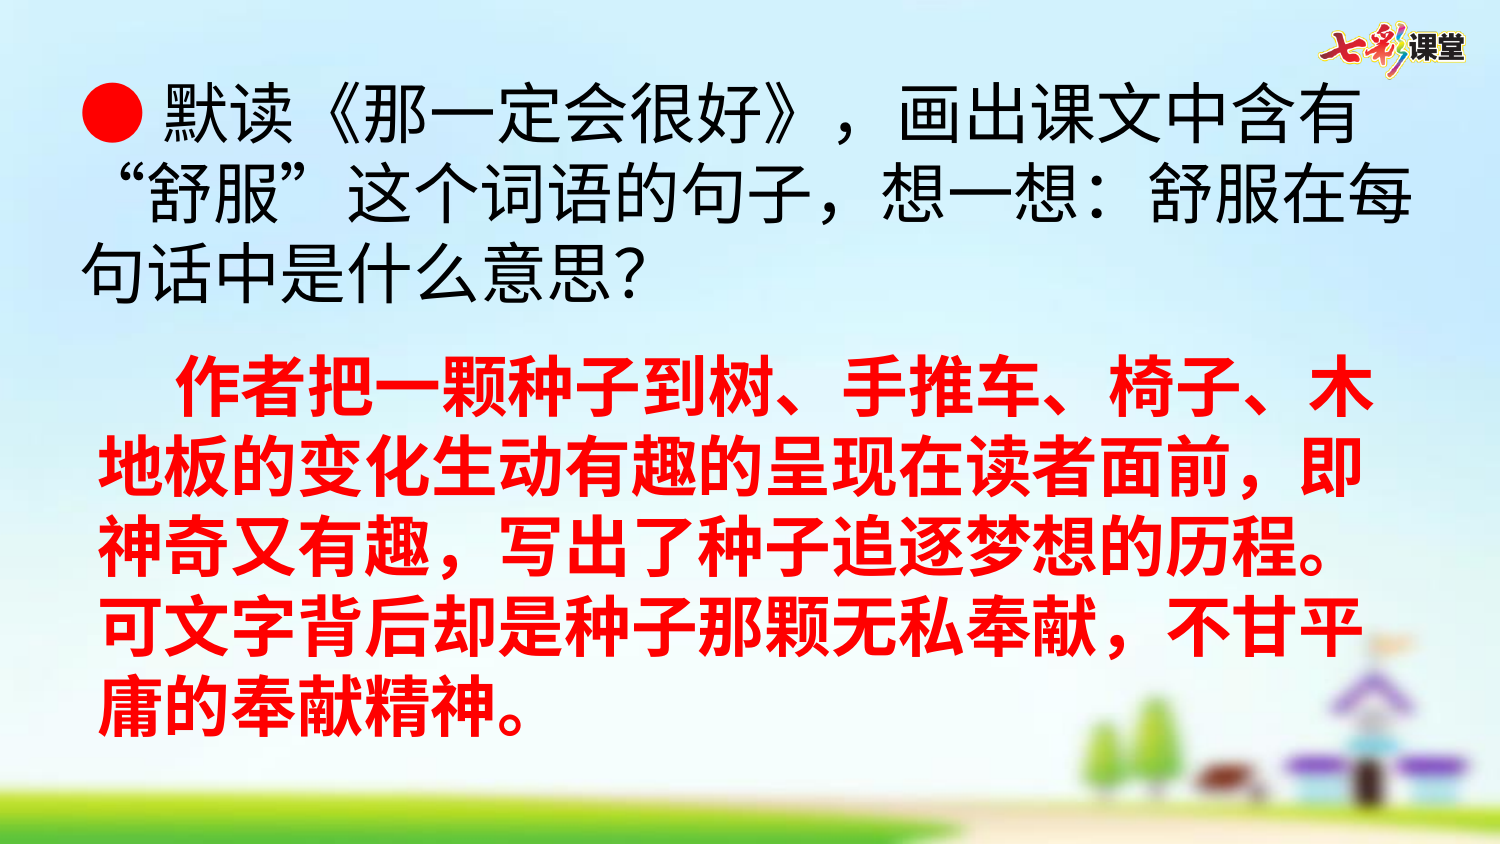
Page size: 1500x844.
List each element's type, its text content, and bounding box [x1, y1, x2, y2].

text_box ●默读《那一定会很好》，画出课文中含有“舒服”这个词语的句子，想一想：舒服在每句话中是什么意思？ [64, 64, 1477, 320]
picture [0, 0, 1500, 844]
text_box 作者把一颗种子到树、手推车、椅子、木地板的变化生动有趣的呈现在读者面前，即神奇又有趣，写出了种子追逐梦想的历程。可文字背后却是种子那颗无私奉献，不甘平庸的奉献精神。 [82, 337, 1441, 752]
